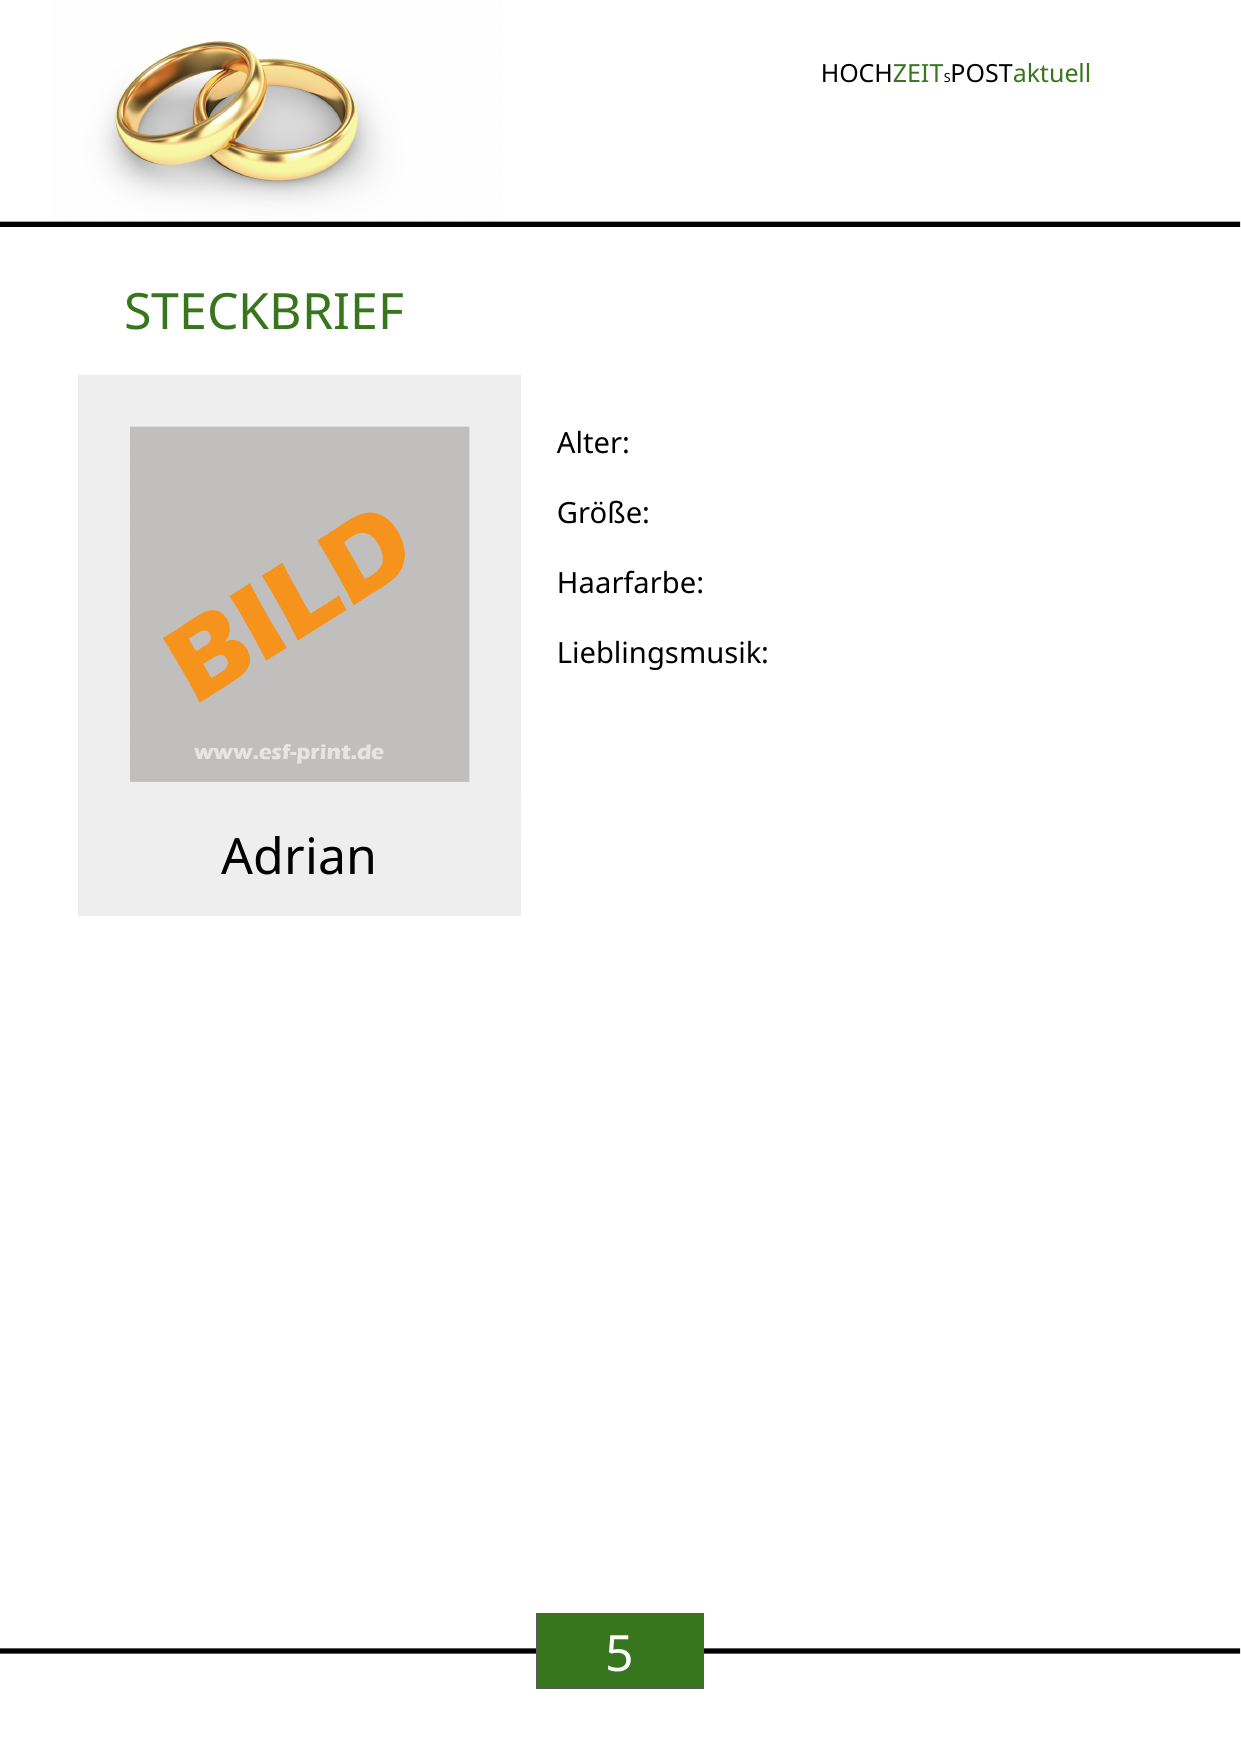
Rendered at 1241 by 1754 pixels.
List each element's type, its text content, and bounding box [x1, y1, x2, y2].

text_box Alter: Größe: Haarfarbe: Lieblingsmusik: [541, 374, 1124, 1446]
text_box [77, 374, 522, 917]
text_box [505, 221, 1241, 227]
text_box [0, 221, 47, 227]
text_box STECKBRIEF [109, 264, 1036, 387]
picture [51, 0, 502, 222]
text_box 5 [536, 1613, 704, 1689]
text_box [704, 1648, 1241, 1654]
text_box HOCHZEITSPOSTaktuell [772, 42, 1107, 126]
text_box [0, 1648, 536, 1654]
